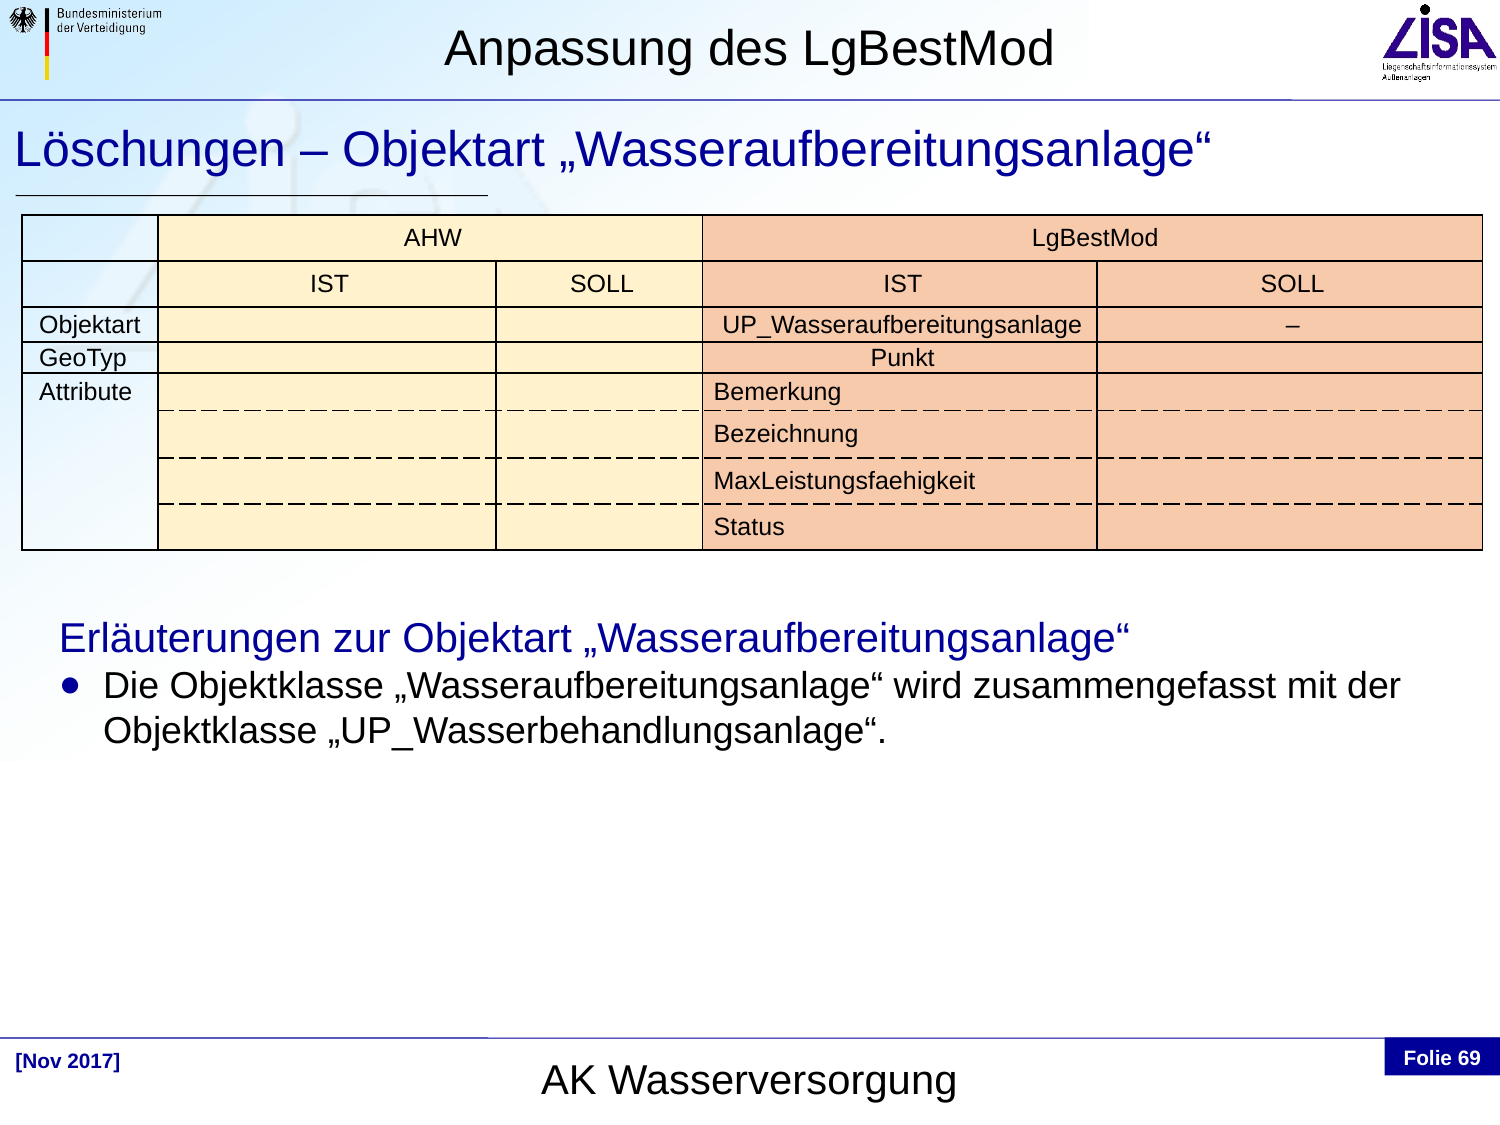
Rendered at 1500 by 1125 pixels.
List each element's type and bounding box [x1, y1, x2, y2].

table_cell [23, 374, 157, 549]
table_cell [23, 262, 157, 306]
table_cell [1098, 308, 1482, 341]
table_cell [159, 343, 495, 372]
table_cell [703, 262, 1096, 306]
picture [1382, 3, 1497, 83]
table_cell [1098, 343, 1482, 372]
table_header [703, 216, 1482, 260]
picture [0, 184, 1089, 603]
table_header [159, 216, 702, 260]
table_cell [497, 262, 702, 306]
table_cell [497, 308, 702, 341]
table_cell [1098, 262, 1482, 306]
table_cell [703, 374, 1096, 549]
table_cell [497, 343, 702, 372]
table_cell [23, 343, 157, 372]
table_cell [497, 374, 702, 549]
text_box [0, 603, 1500, 759]
text_box [0, 108, 1500, 184]
picture [0, 101, 1089, 108]
table_cell [703, 343, 1096, 372]
table_cell [1098, 374, 1482, 549]
table_cell [159, 262, 495, 306]
table_cell [159, 308, 495, 341]
table_cell [23, 308, 157, 341]
picture [0, 0, 1089, 99]
table_cell [159, 374, 495, 549]
table_header [23, 216, 157, 260]
table_cell [703, 308, 1096, 341]
